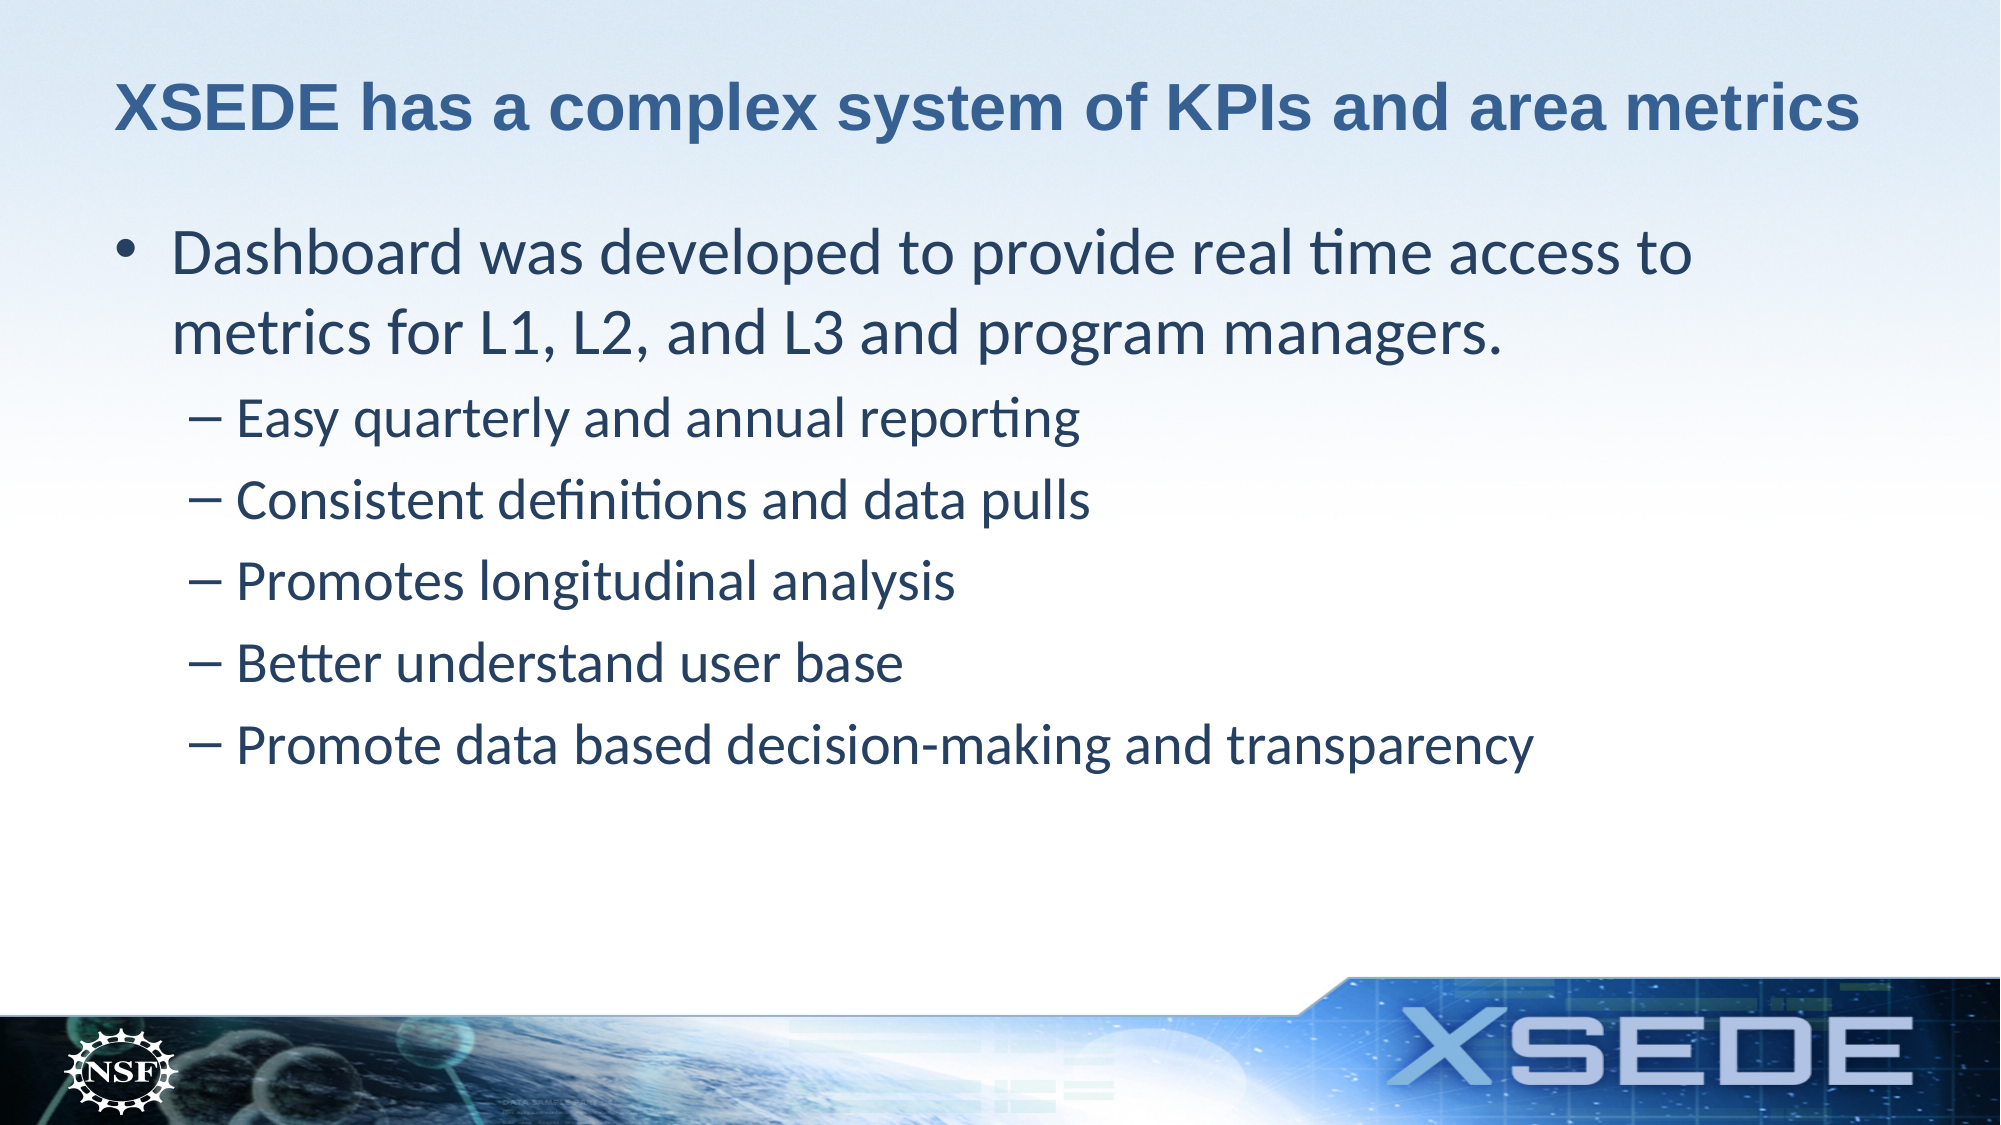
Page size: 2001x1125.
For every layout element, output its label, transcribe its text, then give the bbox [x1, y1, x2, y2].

list Dashboard was developed to provide real time access to metrics for L1, L2, and L3 and program managers. Easy quarterly and annual reporting Consistent definitions and data pulls Promotes longitudinal analysis Better understand user base Promote data based decision-making and transparency [99, 199, 1901, 903]
title XSEDE has a complex system of KPIs and area metrics [99, 44, 1901, 163]
picture [0, 0, 2000, 1125]
